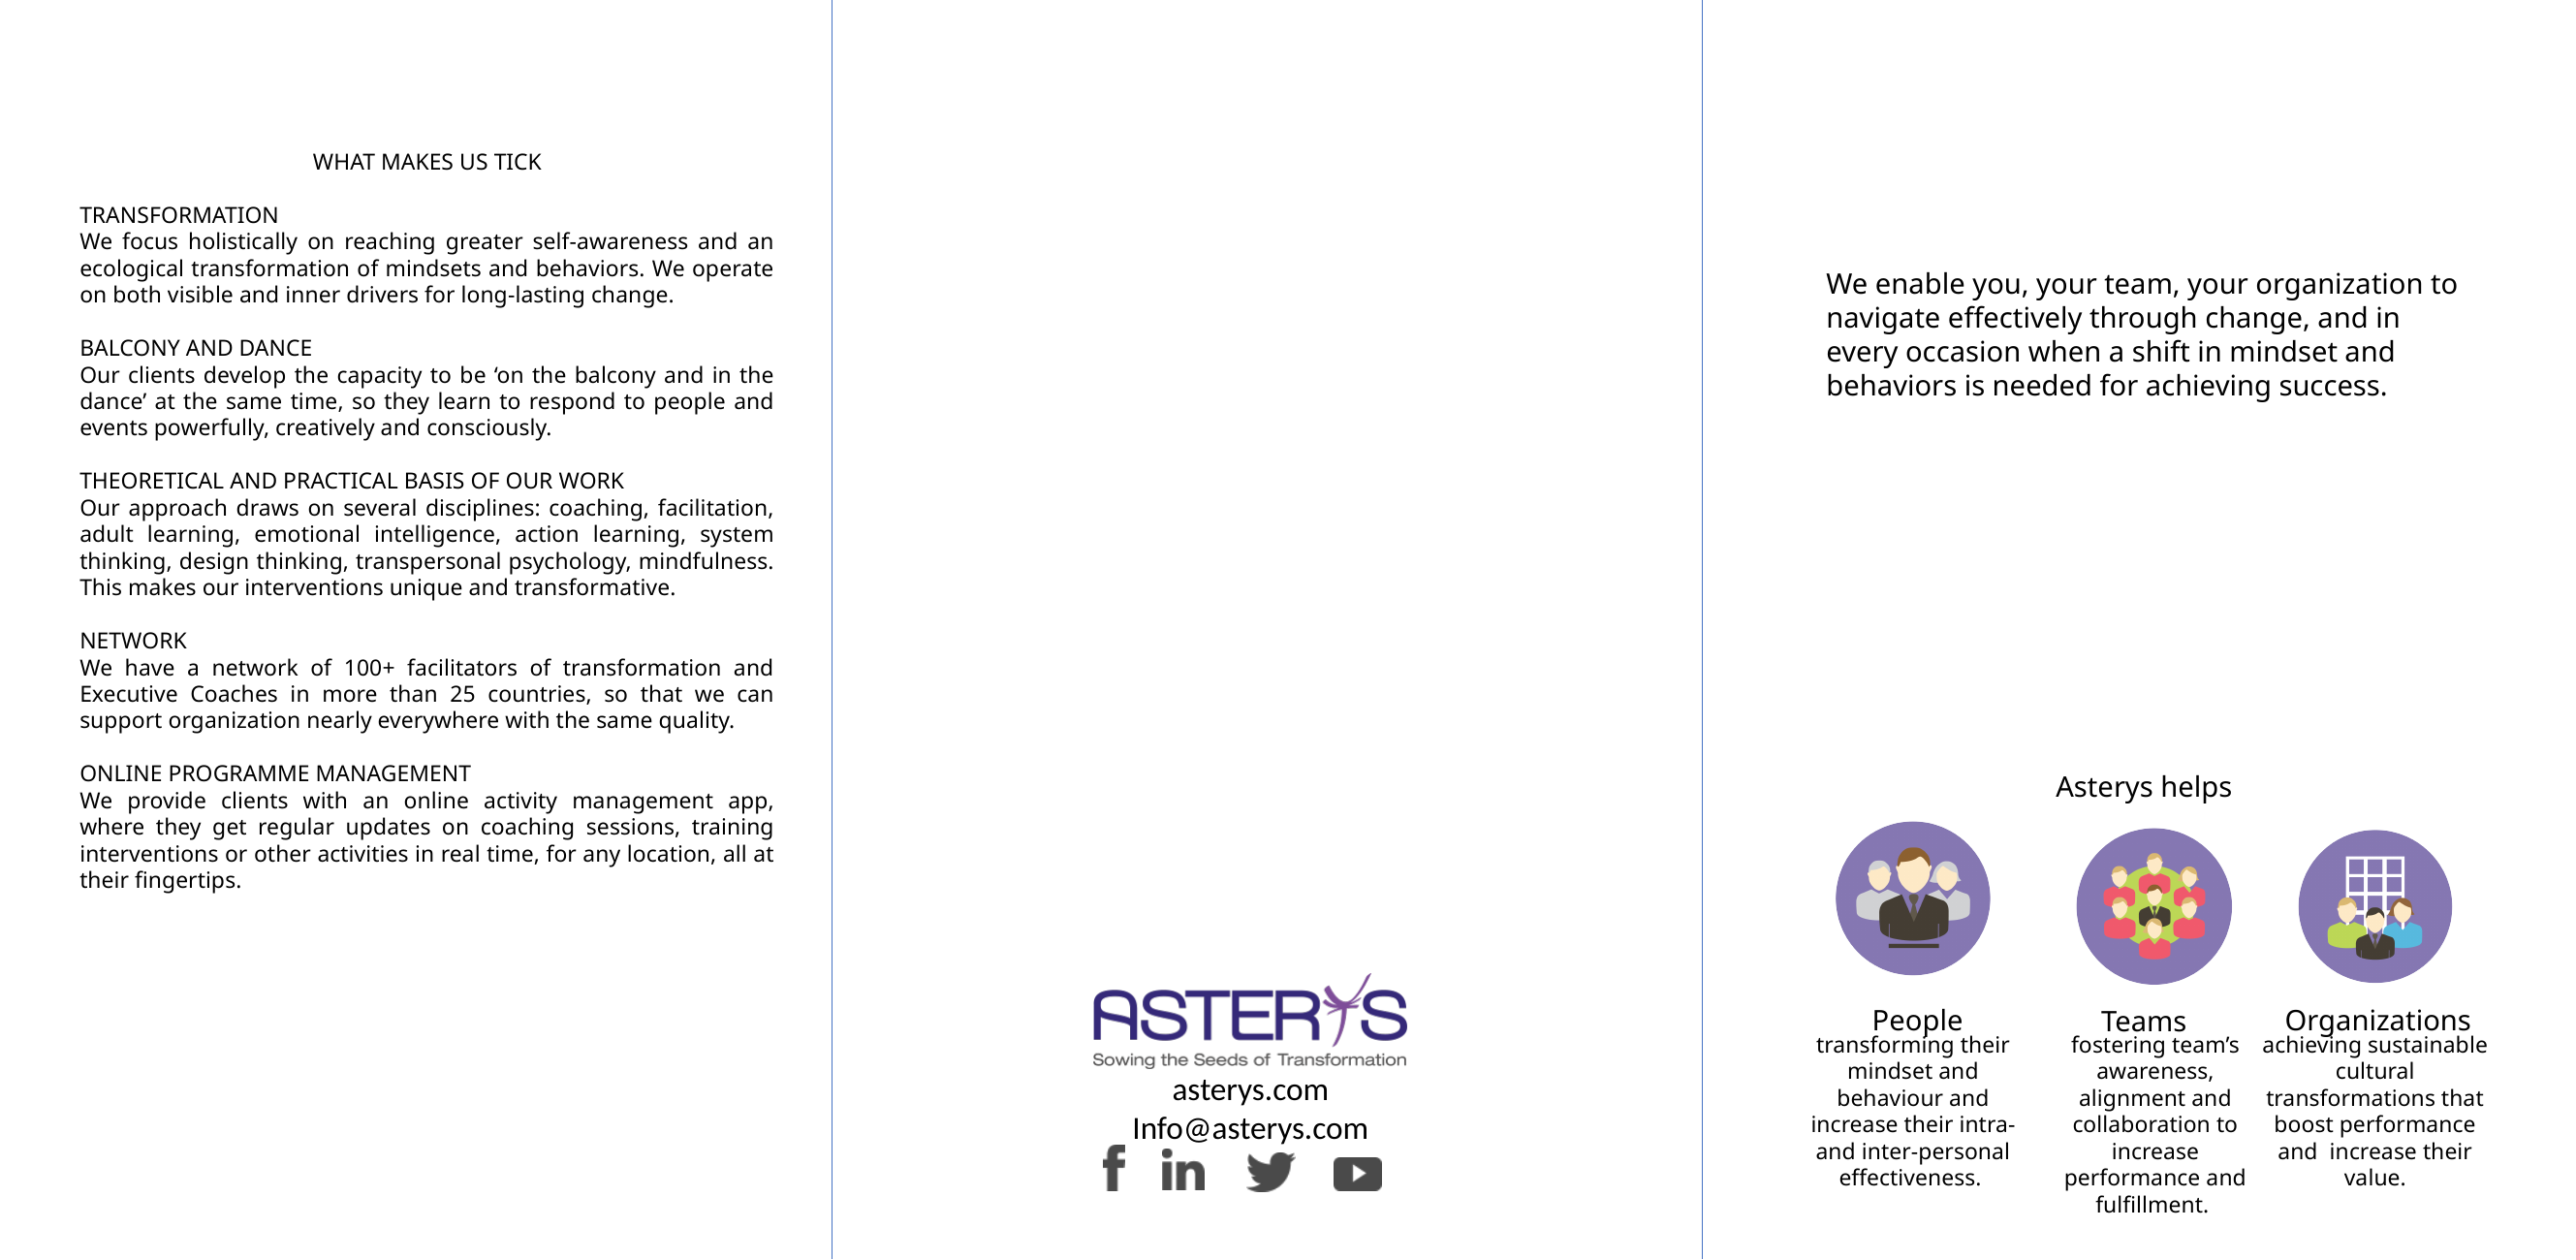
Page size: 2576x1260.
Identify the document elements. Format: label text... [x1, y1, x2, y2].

text_box Organizations [2271, 995, 2487, 1023]
picture [1334, 1157, 1382, 1191]
text_box We enable you, your team, your organization to navigate effectively through change, and in every occasion when a shift in mindset and behaviors is needed for achieving success. [1811, 258, 2477, 409]
text_box asterys.com Info@asterys.com [1097, 1072, 1404, 1153]
text_box Asterys helps [2041, 761, 2247, 810]
picture [1826, 812, 2000, 984]
text_box WHAT MAKES US TICK TRANSFORMATION We focus holistically on reaching greater self-awareness and an ecological transformation of mindsets and behaviors. We operate on both visible and inner drivers for long-lasting change. BALCONY AND DANCE Our clients develop the capacity to be ‘on the balcony and in the dance’ at the same time, so they learn to respond to people and events powerfully, creatively and consciously. THEORETICAL AND PRACTICAL BASIS OF OUR WORK Our approach draws on several disciplines: coaching, facilitation, adult learning, emotional intelligence, action learning, system thinking, design thinking, transpersonal psychology, mindfulness. This makes our interventions unique and transformative. NETWORK We have a network of 100+ facilitators of transformation and Executive Coaches in more than 25 countries, so that we can support organization nearly everywhere with the same quality. ONLINE PROGRAMME MANAGEMENT We provide clients with an online activity management app, where they get regular updates on coaching sessions, training interventions or other activities in real time, for any location, all at their fingertips. [65, 140, 790, 900]
picture [1246, 1152, 1296, 1192]
text_box Teams [2087, 995, 2202, 1024]
picture [2288, 821, 2462, 992]
text_box transforming their mindset and behaviour and increase their intra- and inter-personal effectiveness. [1784, 1023, 2043, 1198]
text_box People [1857, 994, 1978, 1023]
text_box fostering team’s awareness, alignment and collaboration to increase performance and fulfillment. [2026, 1024, 2285, 1224]
picture [1103, 1145, 1125, 1192]
picture [1084, 971, 1416, 1072]
text_box achieving sustainable cultural transformations that boost performance and increase their value. [2246, 1023, 2504, 1198]
picture [1162, 1149, 1206, 1190]
picture [2066, 819, 2242, 993]
